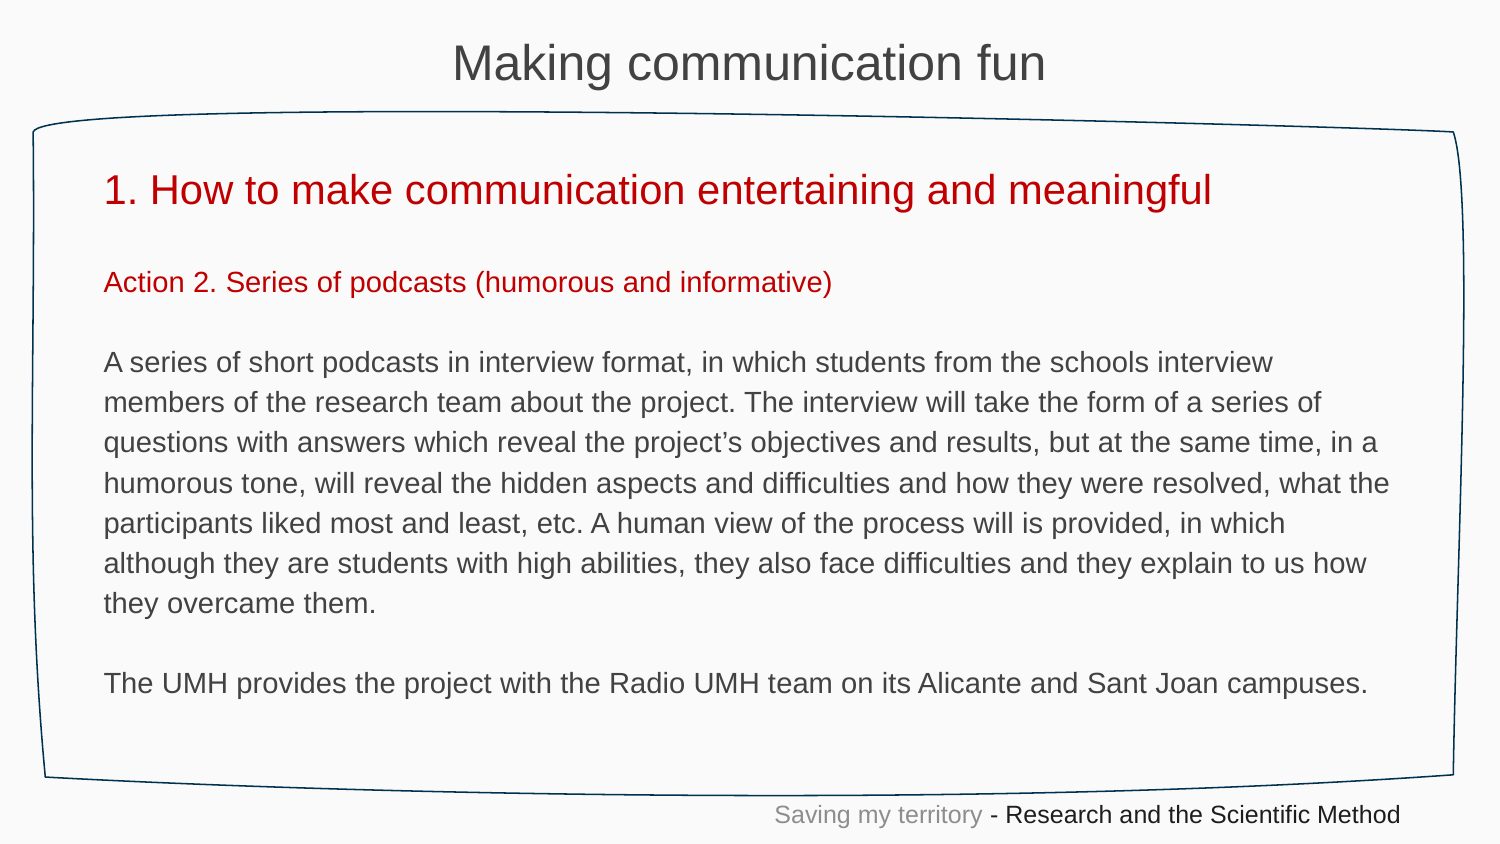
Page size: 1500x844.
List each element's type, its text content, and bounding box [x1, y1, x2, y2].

text_box Saving my territory - Research and the Scientific Method [88, 790, 1417, 844]
text_box [32, 111, 1464, 790]
text_box 1. How to make communication entertaining and meaningful [88, 147, 1417, 234]
text_box Making communication fun [0, 20, 1499, 106]
text_box Action 2. Series of podcasts (humorous and informative) A series of short podcasts in interview format, in which students from the schools interview members of the research team about the project. The interview will take the form of a series of questions with answers which reveal the project’s objectives and results, but at the same time, in a humorous tone, will reveal the hidden aspects and difficulties and how they were resolved, what the participants liked most and least, etc. A human view of the process will is provided, in which although they are students with high abilities, they also face difficulties and they explain to us how they overcame them. The UMH provides the project with the Radio UMH team on its Alicante and Sant Joan campuses. [88, 242, 1417, 747]
